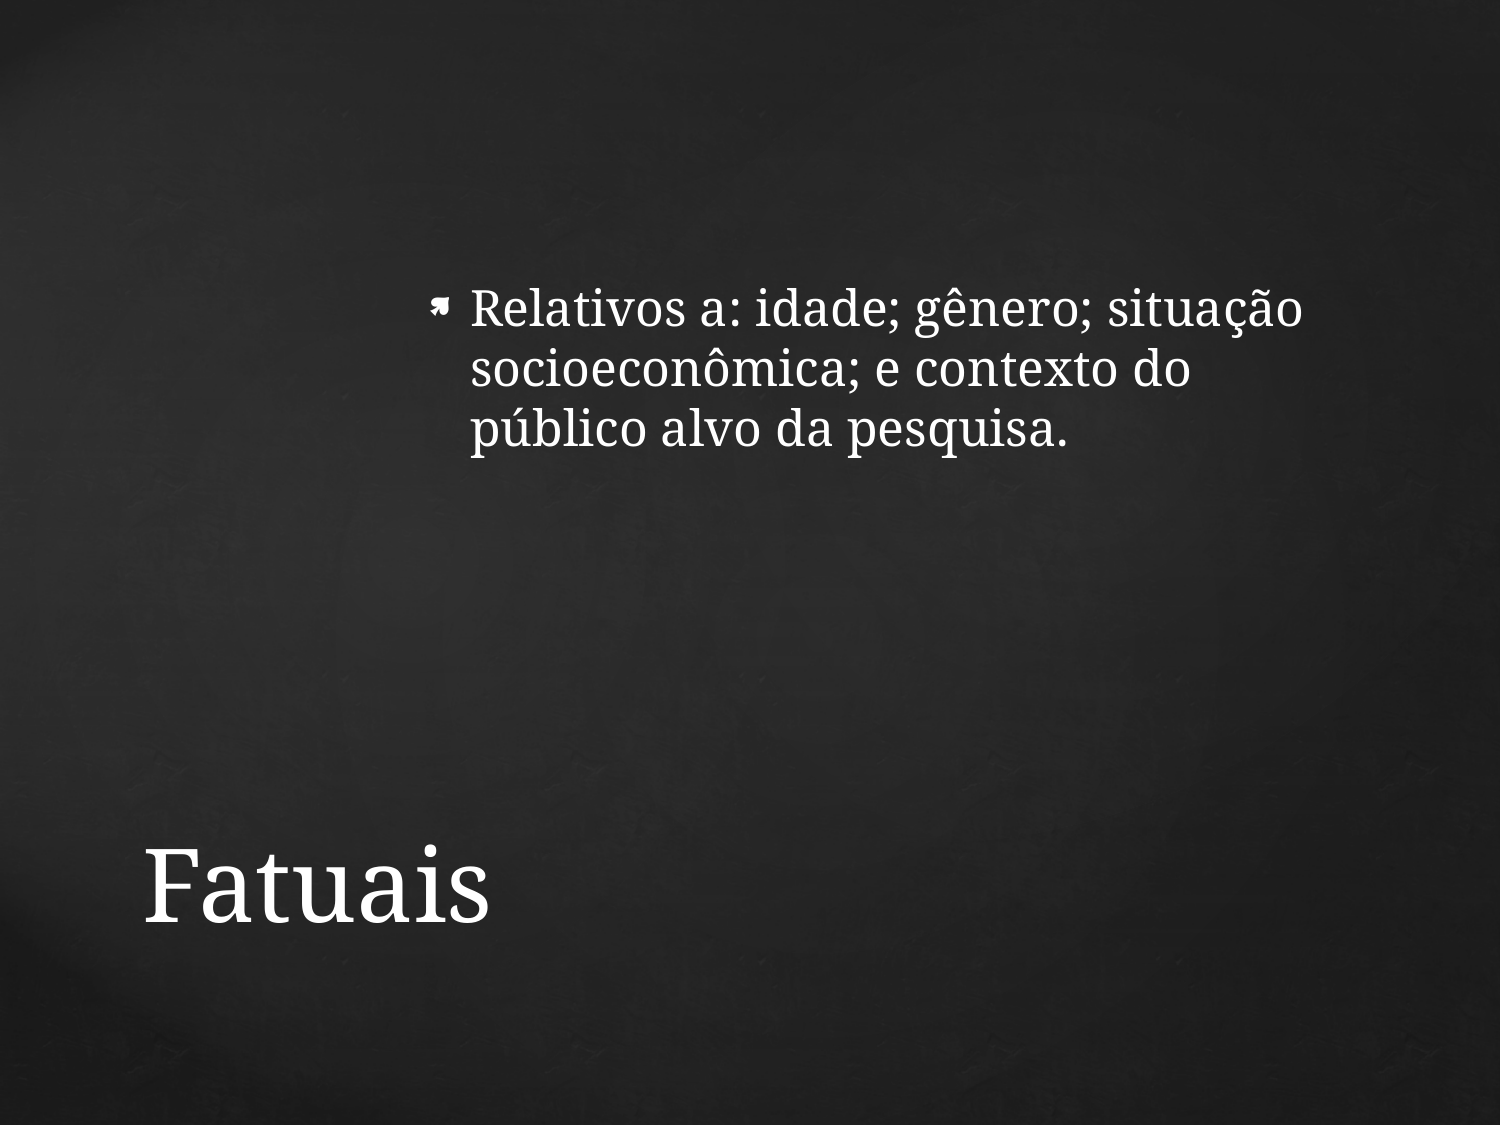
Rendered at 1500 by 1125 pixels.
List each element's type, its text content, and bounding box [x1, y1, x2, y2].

title Fatuais [127, 704, 1447, 950]
list Relativos a: idade; gênero; situação socioeconômica; e contexto do público alvo da pesquisa. [350, 112, 1350, 704]
